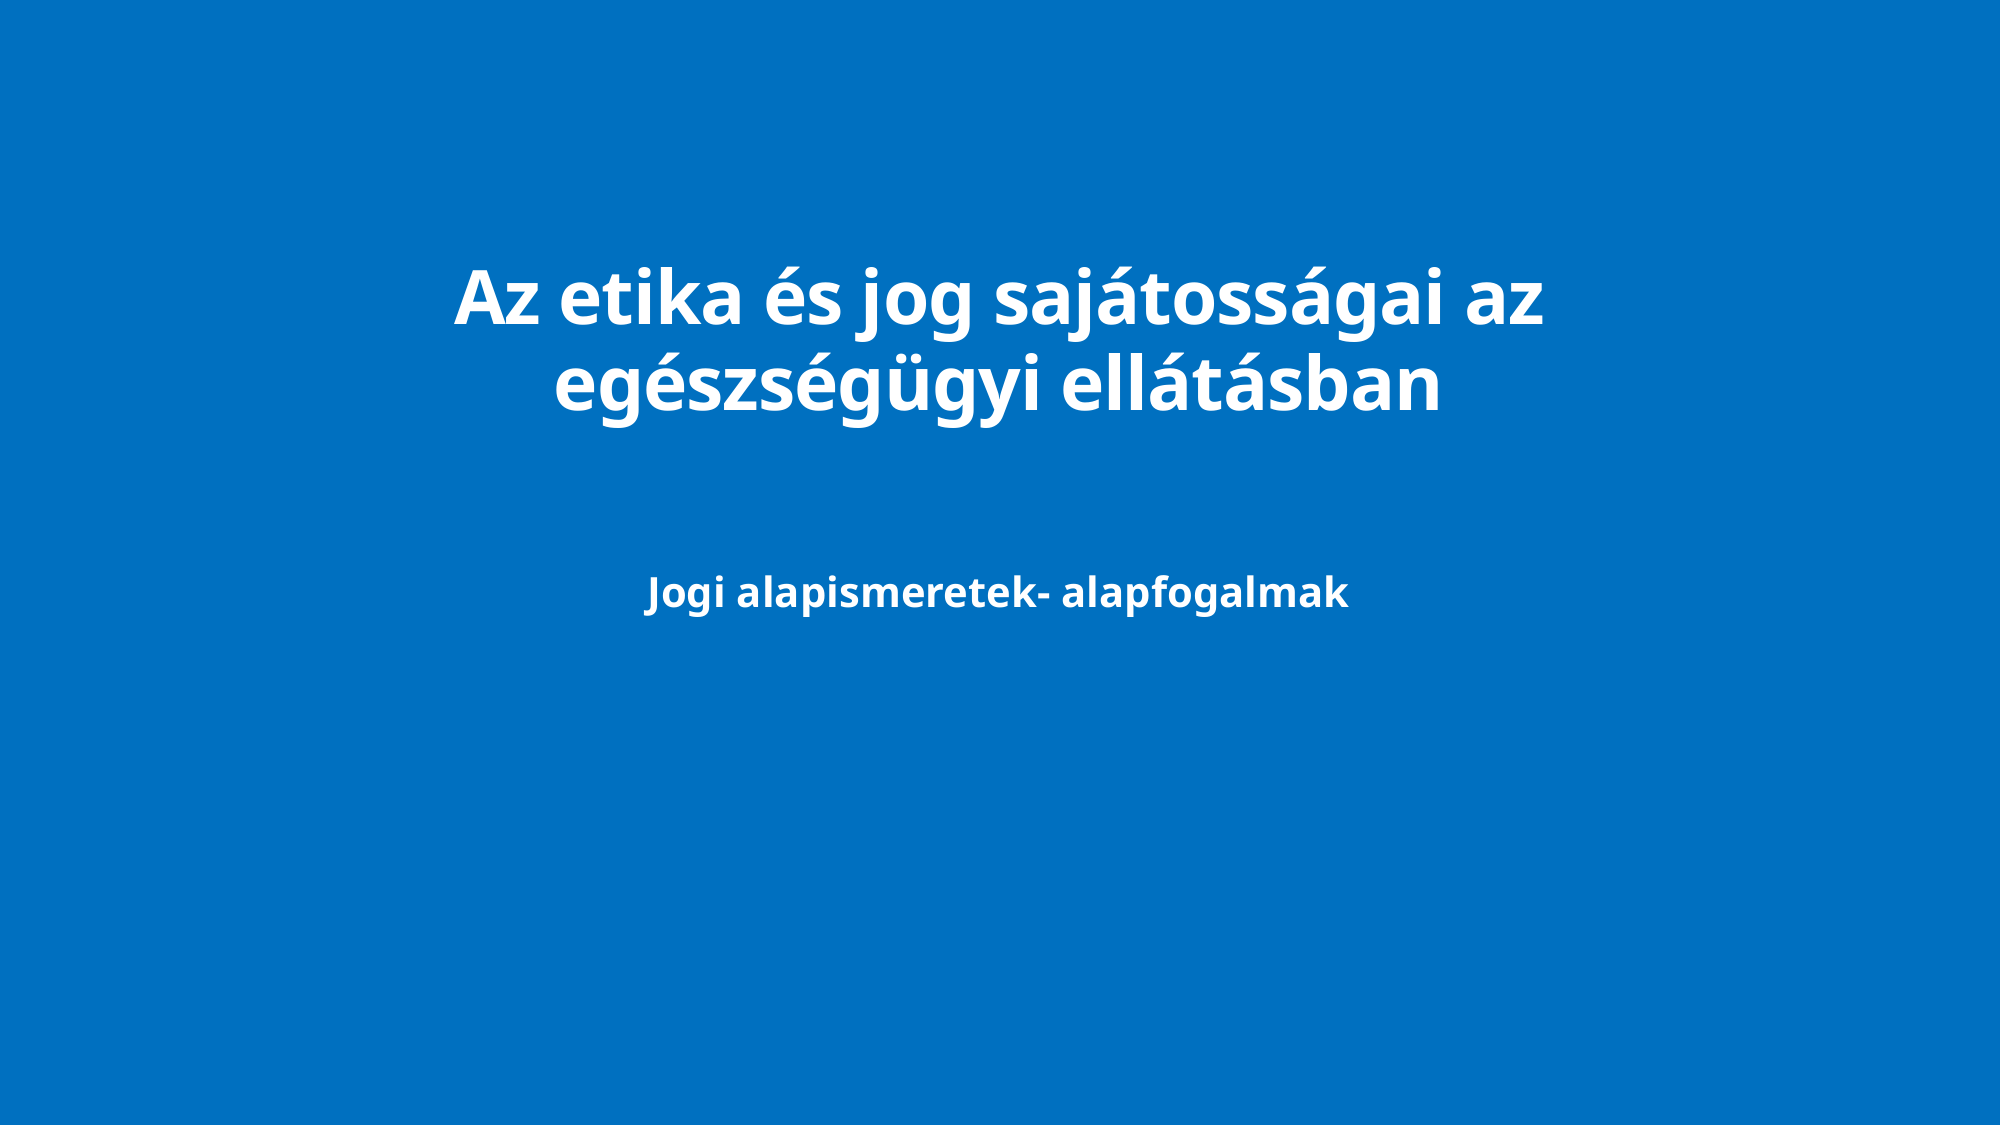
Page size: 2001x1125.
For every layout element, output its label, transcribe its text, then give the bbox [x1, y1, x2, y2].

list Jogi alapismeretek- alapfogalmak [248, 487, 1749, 1001]
title Az etika és jog sajátosságai az egészségügyi ellátásban [248, 248, 1749, 470]
